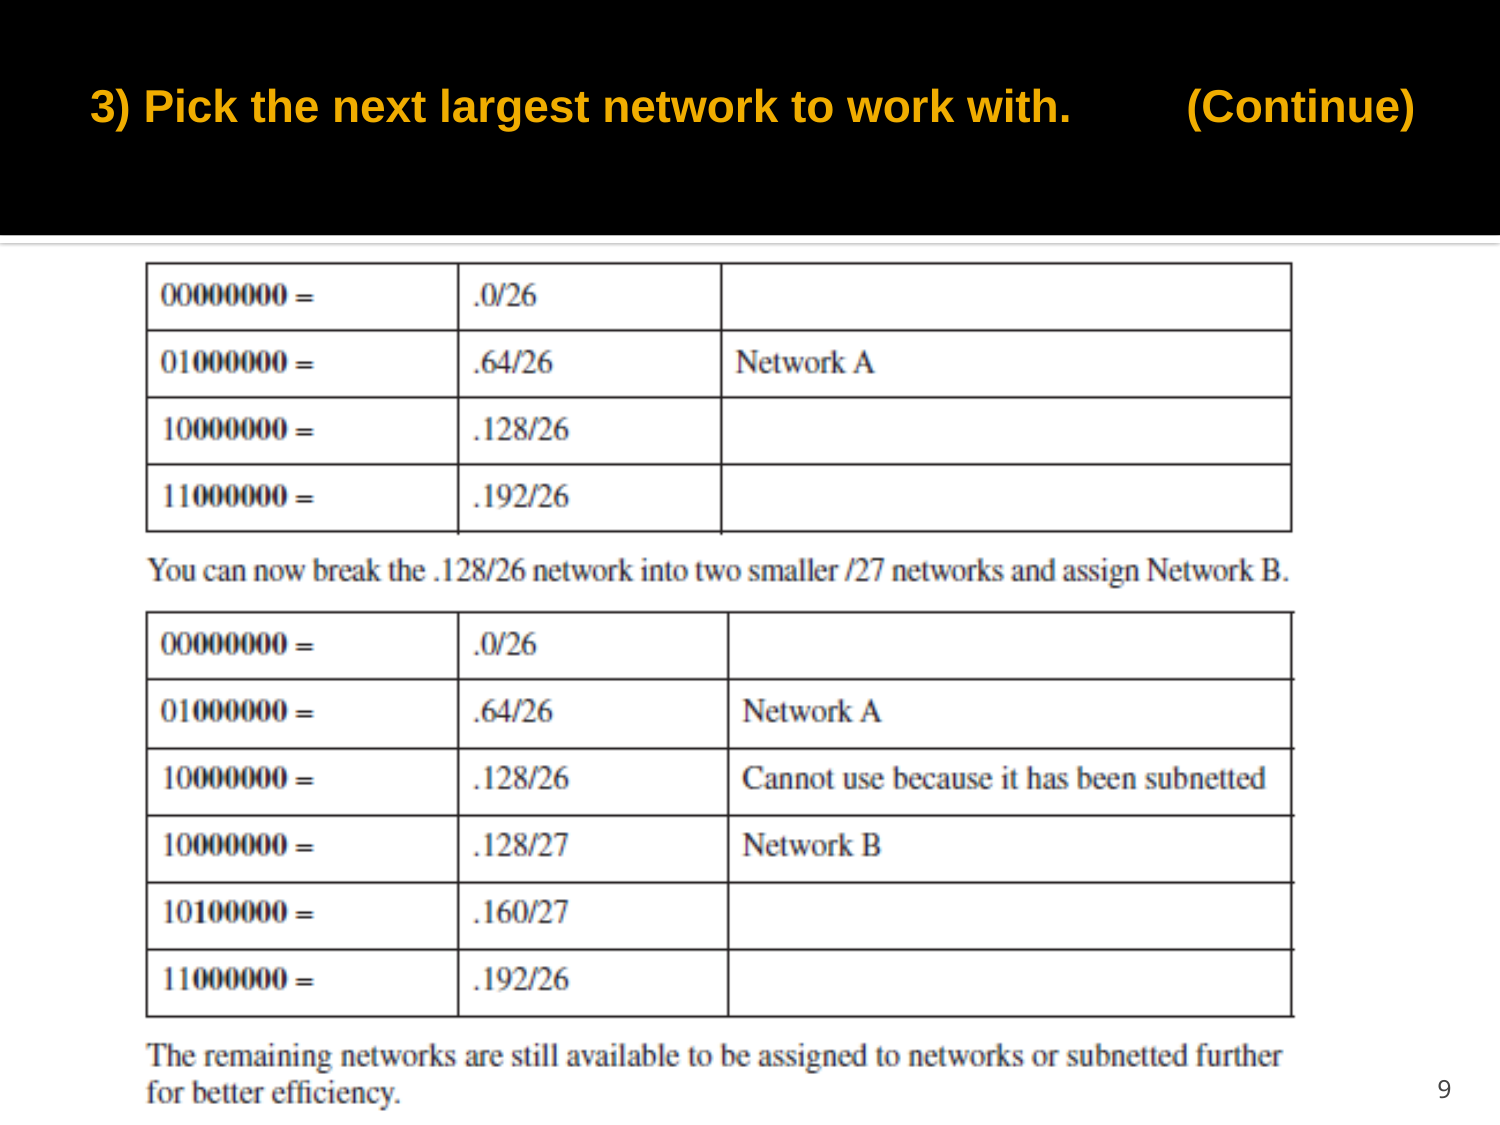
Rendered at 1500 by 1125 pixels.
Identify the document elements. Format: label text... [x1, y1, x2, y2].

picture [137, 249, 1307, 1125]
slide_number 9 [1345, 1062, 1467, 1108]
title 3) Pick the next largest network to work with. (Continue) [75, 45, 1425, 163]
